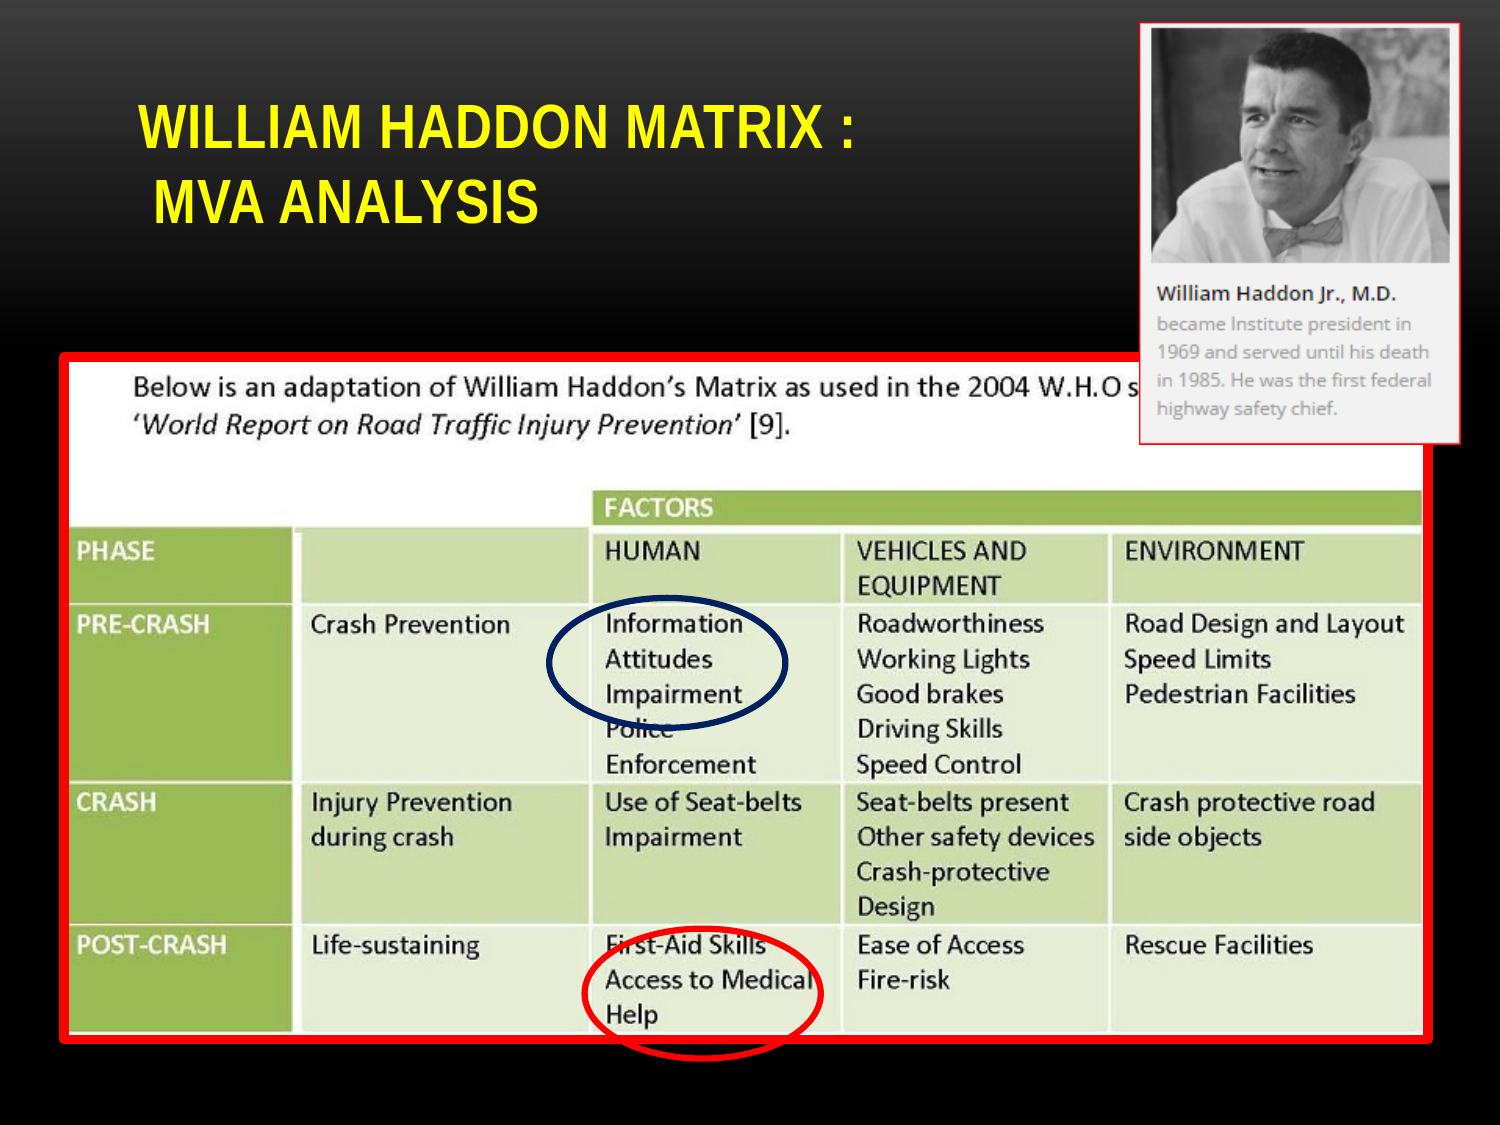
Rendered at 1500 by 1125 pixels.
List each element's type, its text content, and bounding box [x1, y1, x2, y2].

text_box [635, 1048, 770, 1060]
picture [0, 0, 1500, 1125]
title William haddon matrix : mva analysis [123, 56, 1133, 244]
